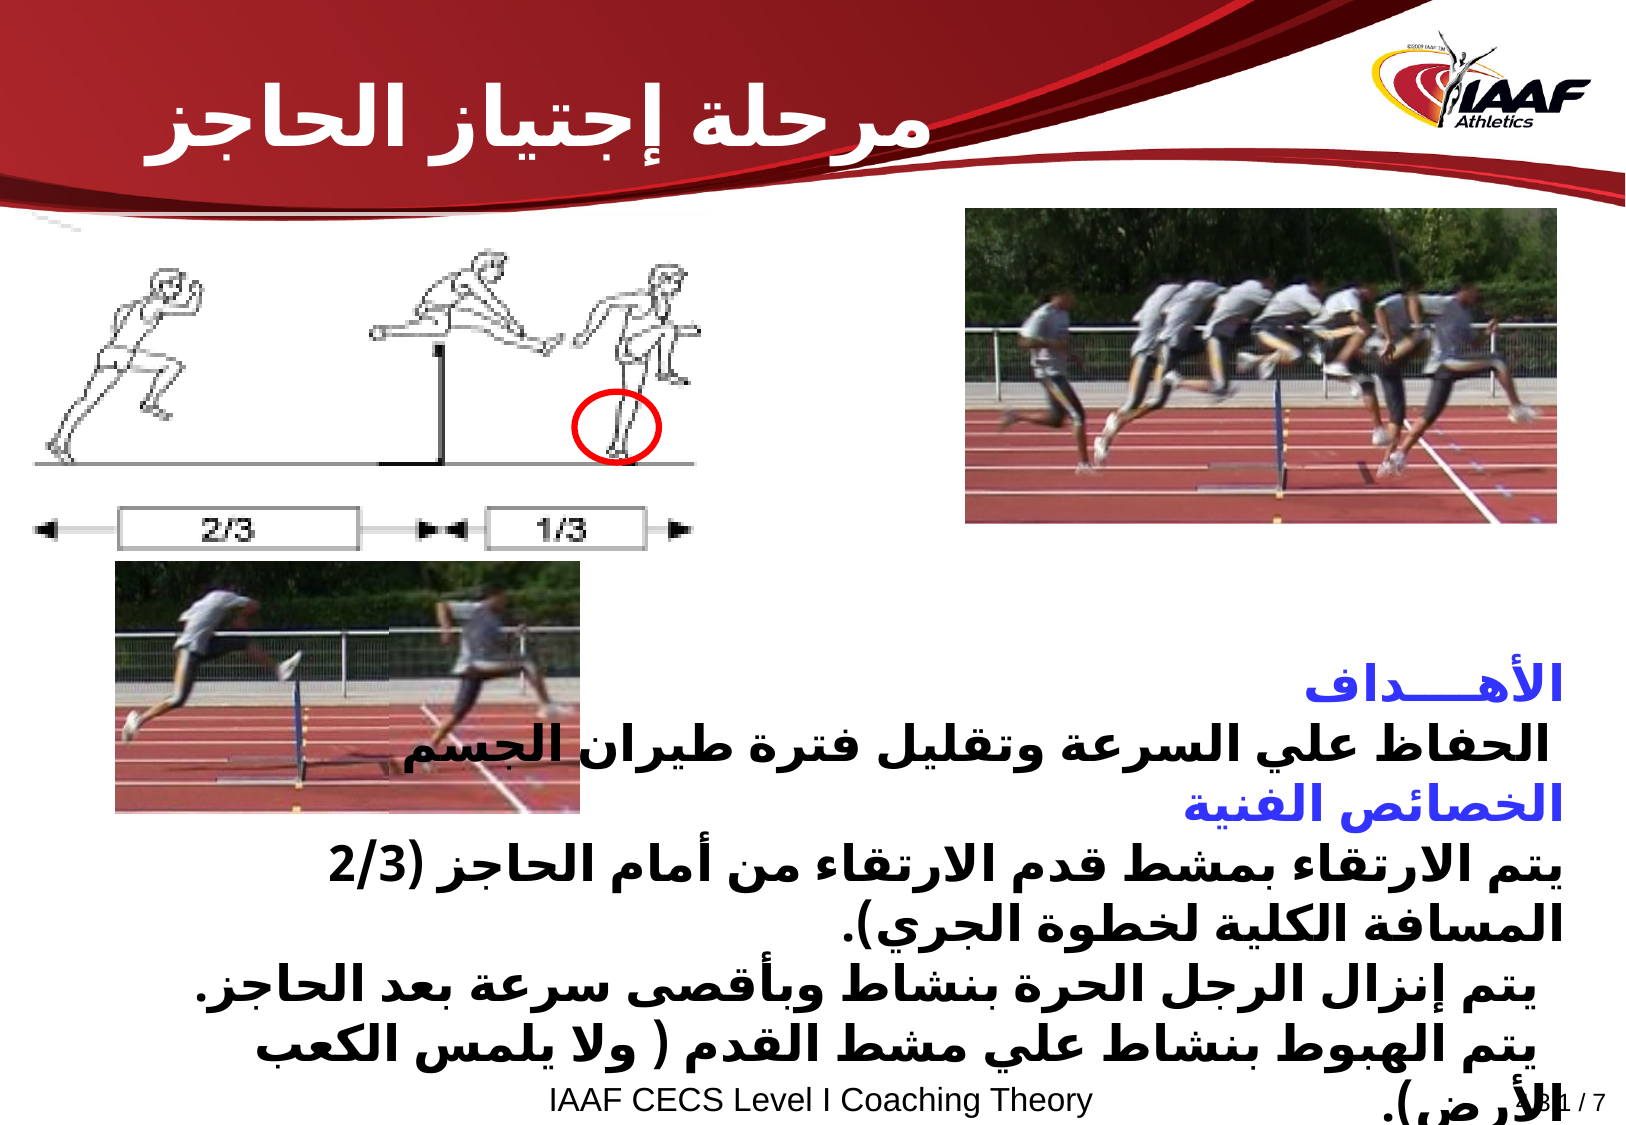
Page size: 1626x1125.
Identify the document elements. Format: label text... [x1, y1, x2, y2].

text_box IAAF CECS Level I Coaching Theory [466, 1071, 1177, 1100]
title مرحلة إجتياز الحاجز [59, 63, 1026, 154]
text_box 4.3.1 / 7 [1497, 1079, 1625, 1125]
text_box الأهــــداف الحفاظ علي السرعة وتقليل فترة طيران الجسم في الهواء الخصائص الفنية يتم الارتقاء بمشط قدم الارتقاء من أمام الحاجز (2/3 المسافة الكلية لخطوة الجري). يتم إنزال الرجل الحرة بنشاط وبأقصى سرعة بعد الحاجز. يتم الهبوط بنشاط علي مشط القدم ( ولا يلمس الكعب الأرض). [115, 644, 1581, 1125]
picture [0, 0, 1626, 1125]
